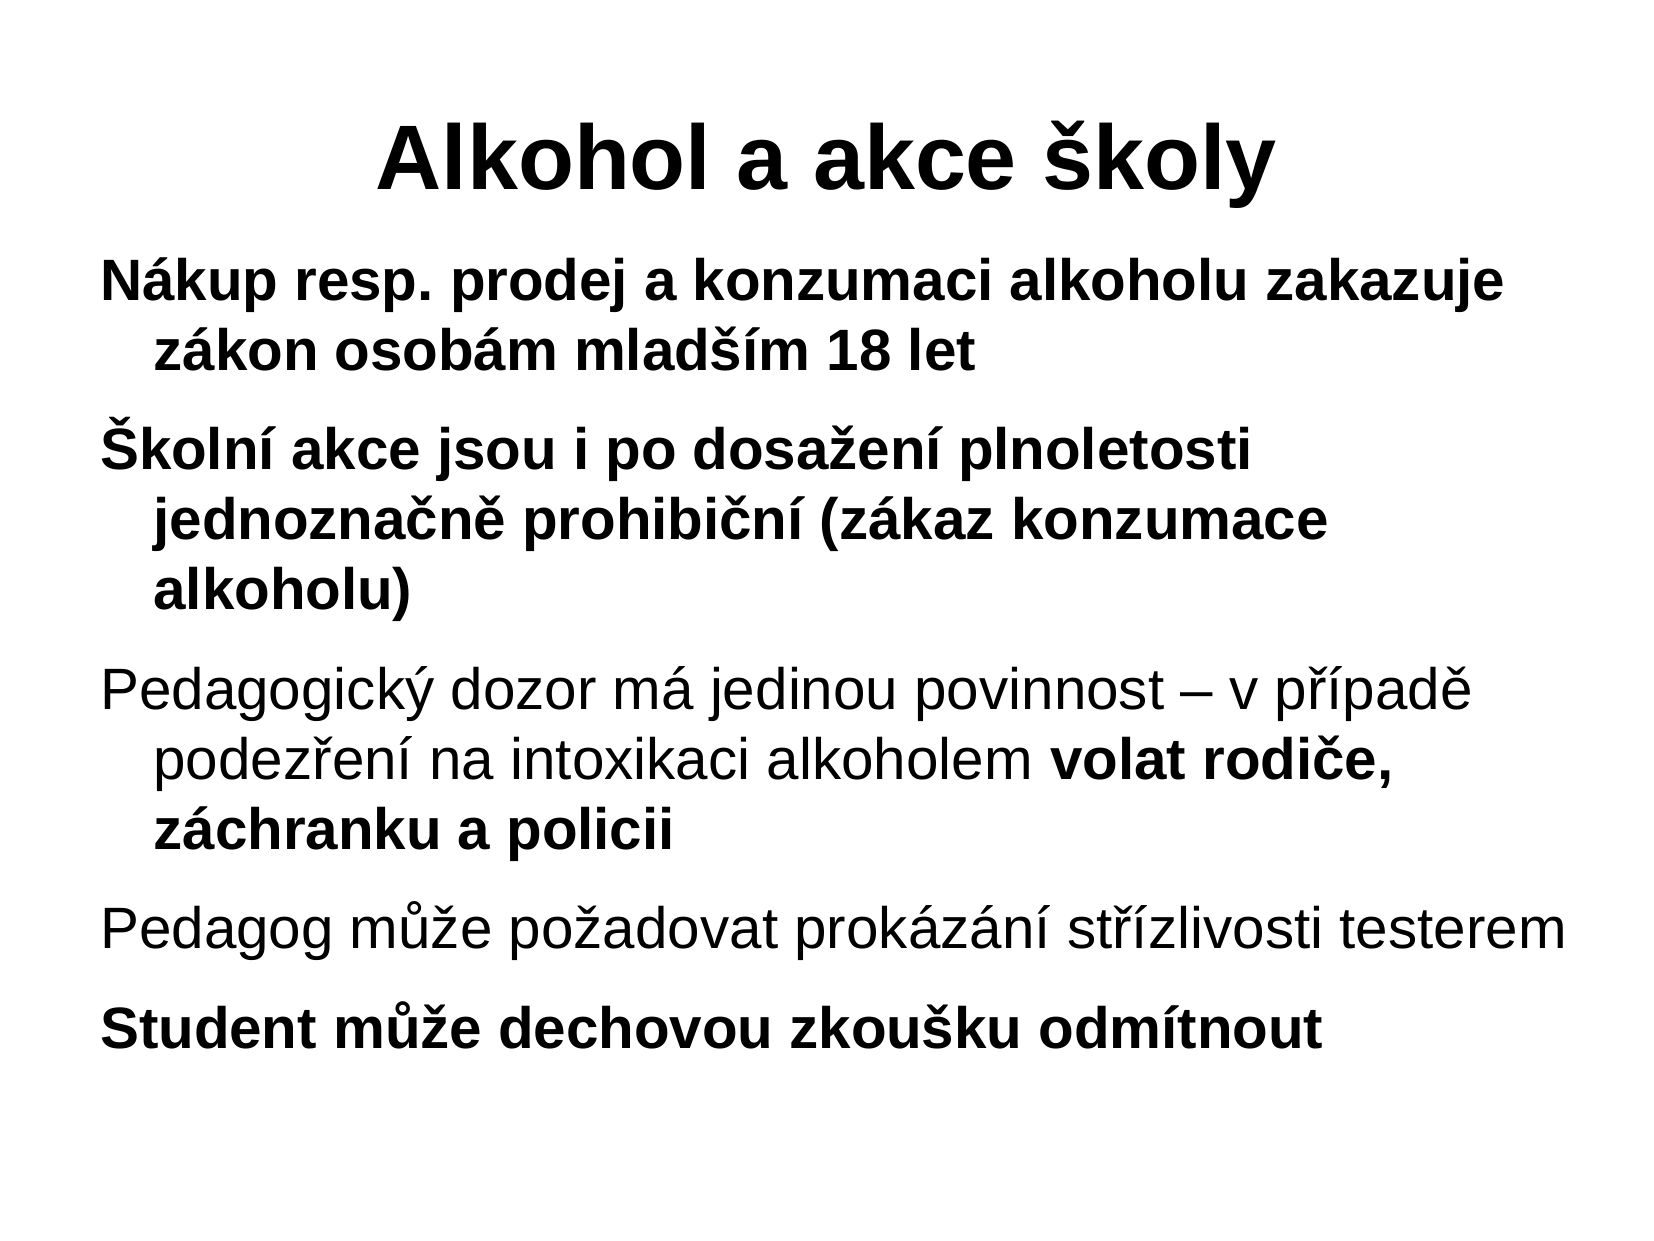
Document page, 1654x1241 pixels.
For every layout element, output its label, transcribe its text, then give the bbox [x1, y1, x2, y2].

title Alkohol a akce školy [82, 49, 1571, 242]
list Nákup resp. prodej a konzumaci alkoholu zakazuje zákon osobám mladším 18 let Školní akce jsou i po dosažení plnoletosti jednoznačně prohibiční (zákaz konzumace alkoholu) Pedagogický dozor má jedinou povinnost – v případě podezření na intoxikaci alkoholem volat rodiče, záchranku a policii Pedagog může požadovat prokázání střízlivosti testerem Student může dechovou zkoušku odmítnout [82, 242, 1571, 1109]
